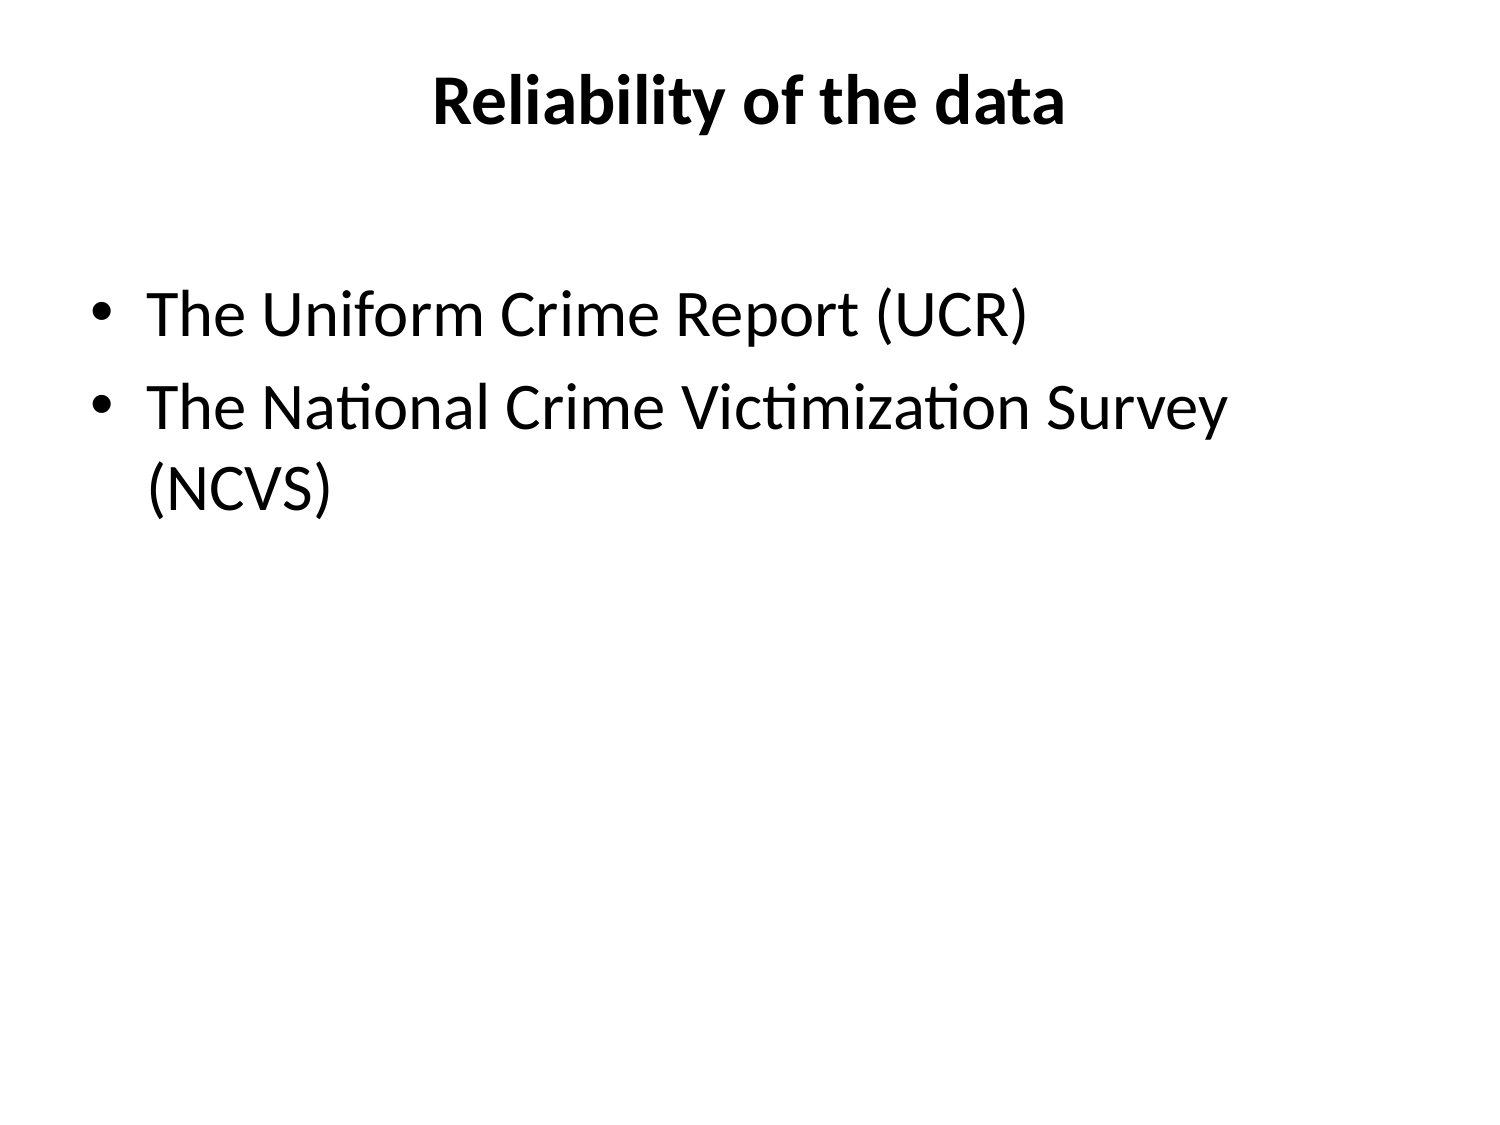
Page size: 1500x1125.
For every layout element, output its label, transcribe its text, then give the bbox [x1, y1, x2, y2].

list The Uniform Crime Report (UCR) The National Crime Victimization Survey (NCVS) [75, 262, 1425, 1005]
title Reliability of the data [75, 45, 1425, 233]
